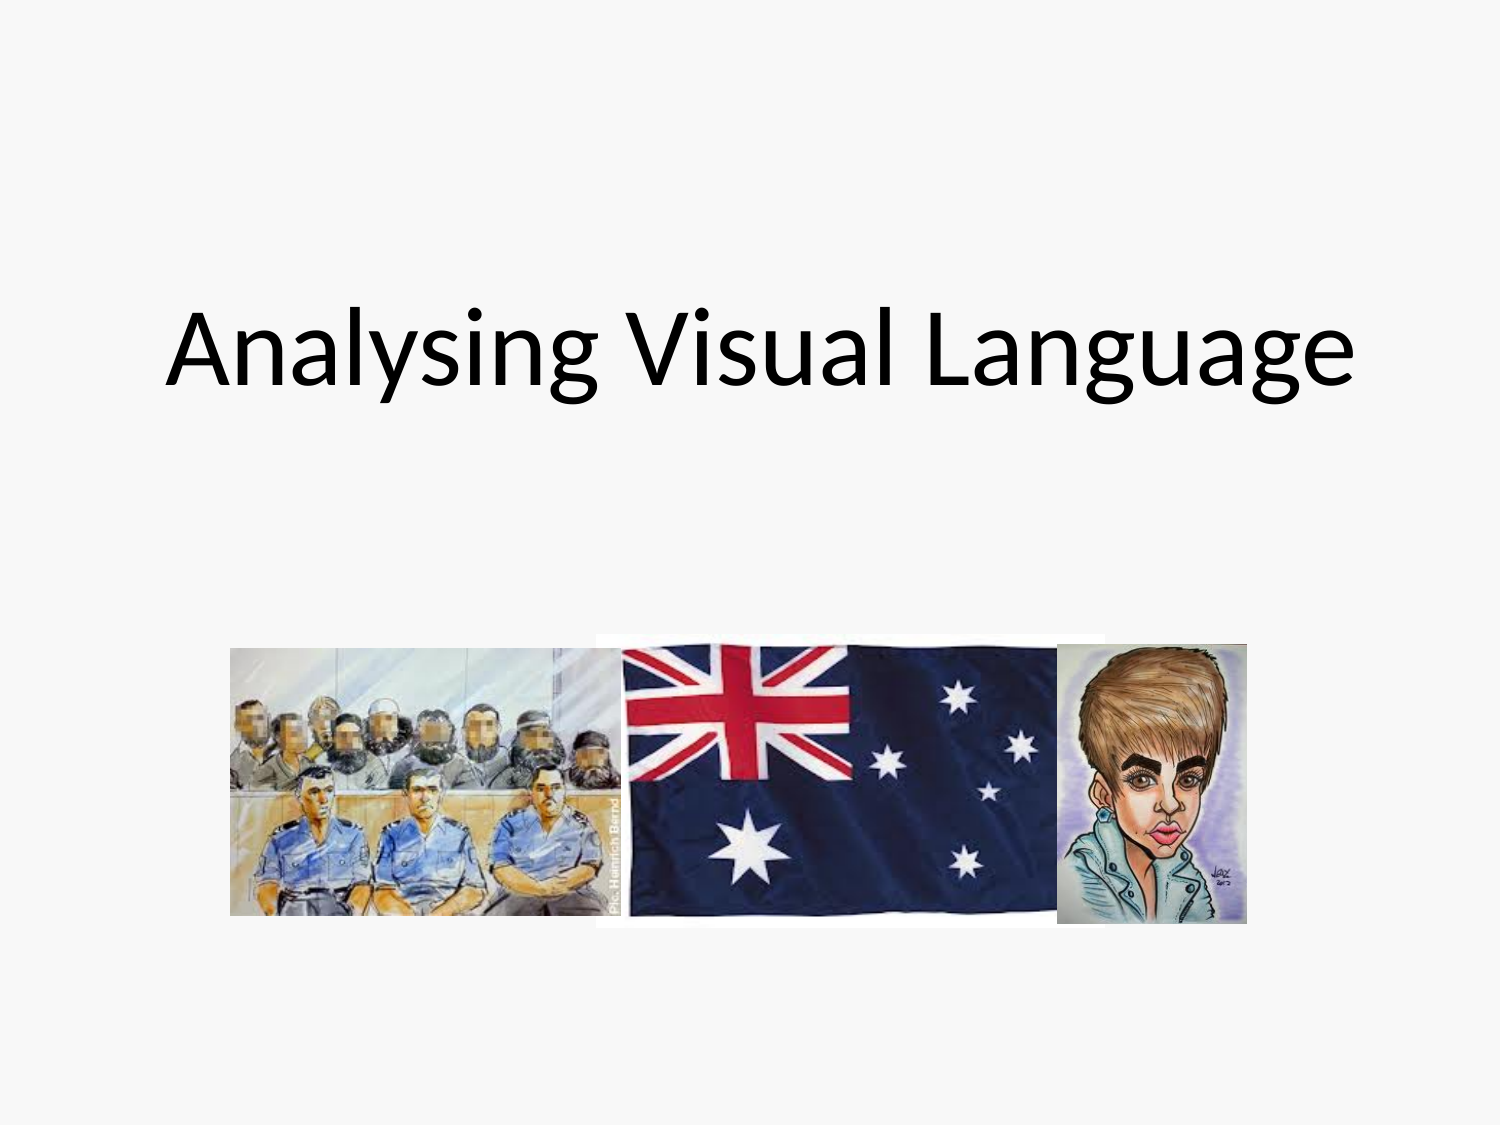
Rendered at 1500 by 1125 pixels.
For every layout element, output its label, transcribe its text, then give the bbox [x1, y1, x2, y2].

picture [229, 634, 1247, 929]
title Analysing Visual Language [123, 219, 1399, 461]
